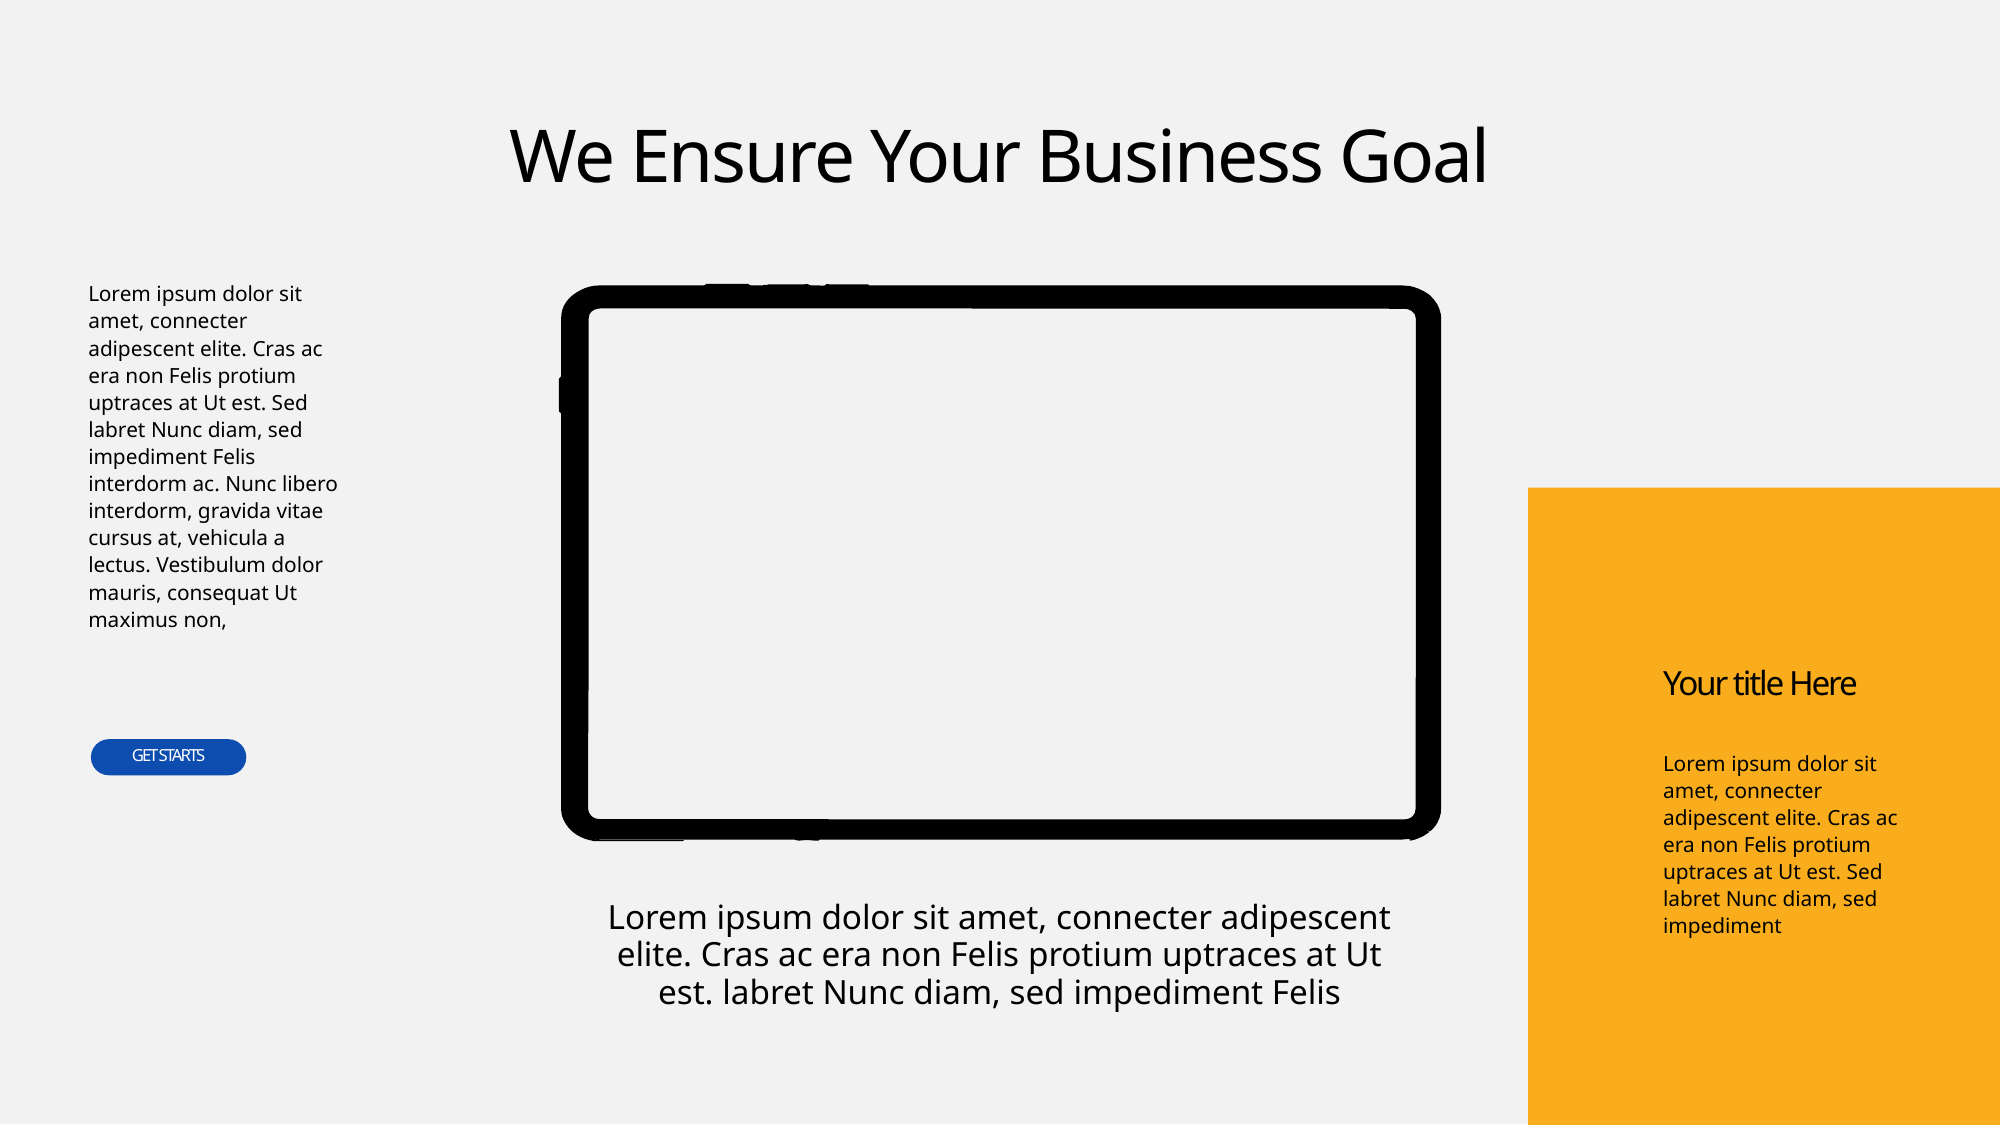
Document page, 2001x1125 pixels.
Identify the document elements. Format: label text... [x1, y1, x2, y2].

picture [585, 303, 1421, 821]
text_box Lorem ipsum dolor sit amet, connecter adipescent elite. Cras ac era non Felis protium uptraces at Ut est. Sed labret Nunc diam, sed impediment Felis interdorm ac. Nunc libero interdorm, gravida vitae cursus at, vehicula a lectus. Vestibulum dolor mauris, consequat Ut maximus non, [73, 271, 366, 639]
text_box Your title Here [1648, 656, 1912, 710]
text_box GET STARTS [80, 740, 257, 773]
text_box We Ensure Your Business Goal [264, 116, 1735, 205]
text_box [1527, 486, 2000, 1125]
text_box Lorem ipsum dolor sit amet, connecter adipescent elite. Cras ac era non Felis protium uptraces at Ut est. labret Nunc diam, sed impediment Felis [582, 890, 1418, 1019]
text_box [0, 0, 2000, 1125]
text_box [558, 283, 1442, 842]
text_box [98, 773, 239, 777]
text_box Lorem ipsum dolor sit amet, connecter adipescent elite. Cras ac era non Felis protium uptraces at Ut est. Sed labret Nunc diam, sed impediment [1648, 740, 1940, 946]
